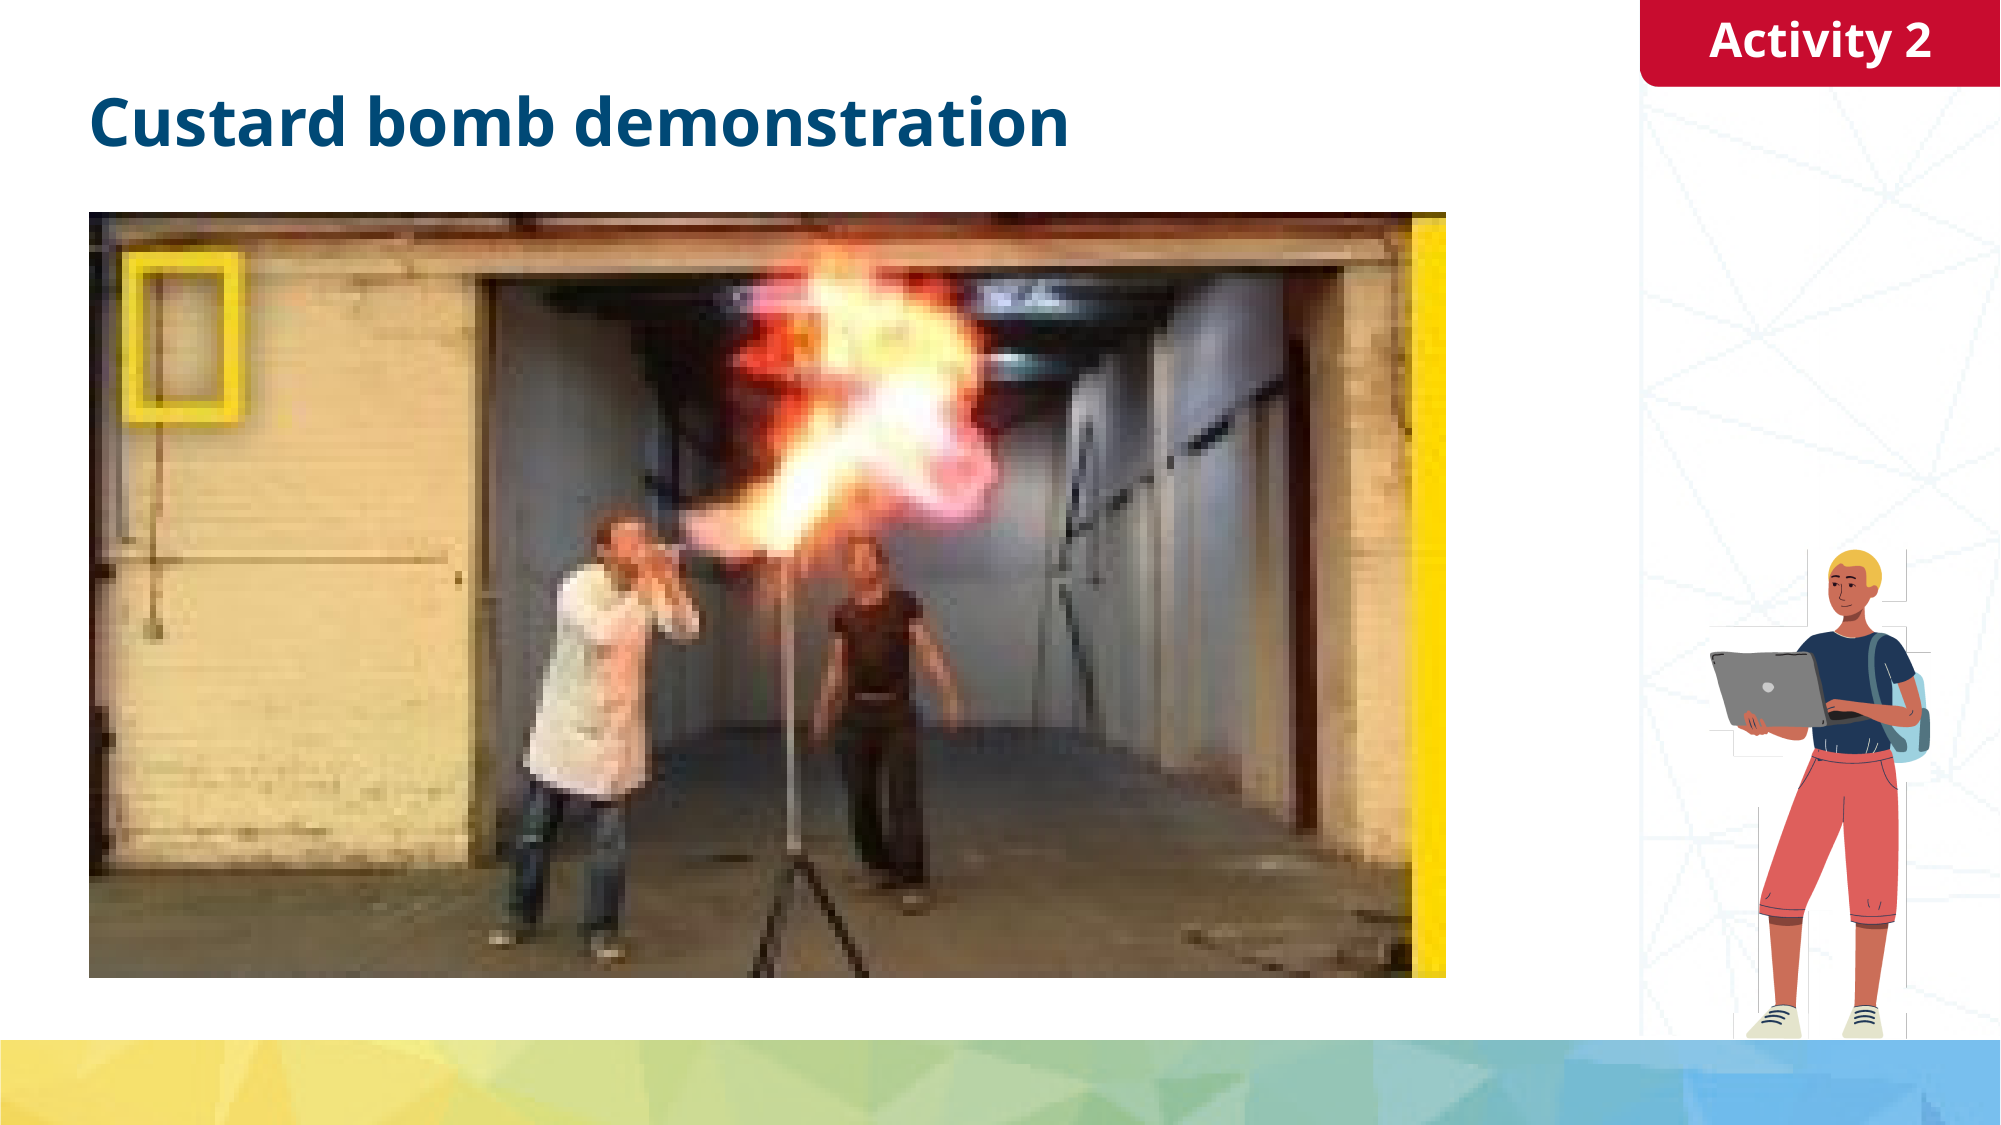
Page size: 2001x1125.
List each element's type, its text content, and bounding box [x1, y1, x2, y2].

picture [1639, 0, 2000, 1039]
picture [0, 1040, 2001, 1125]
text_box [88, 211, 1447, 979]
title Custard bomb demonstration [88, 88, 1565, 161]
